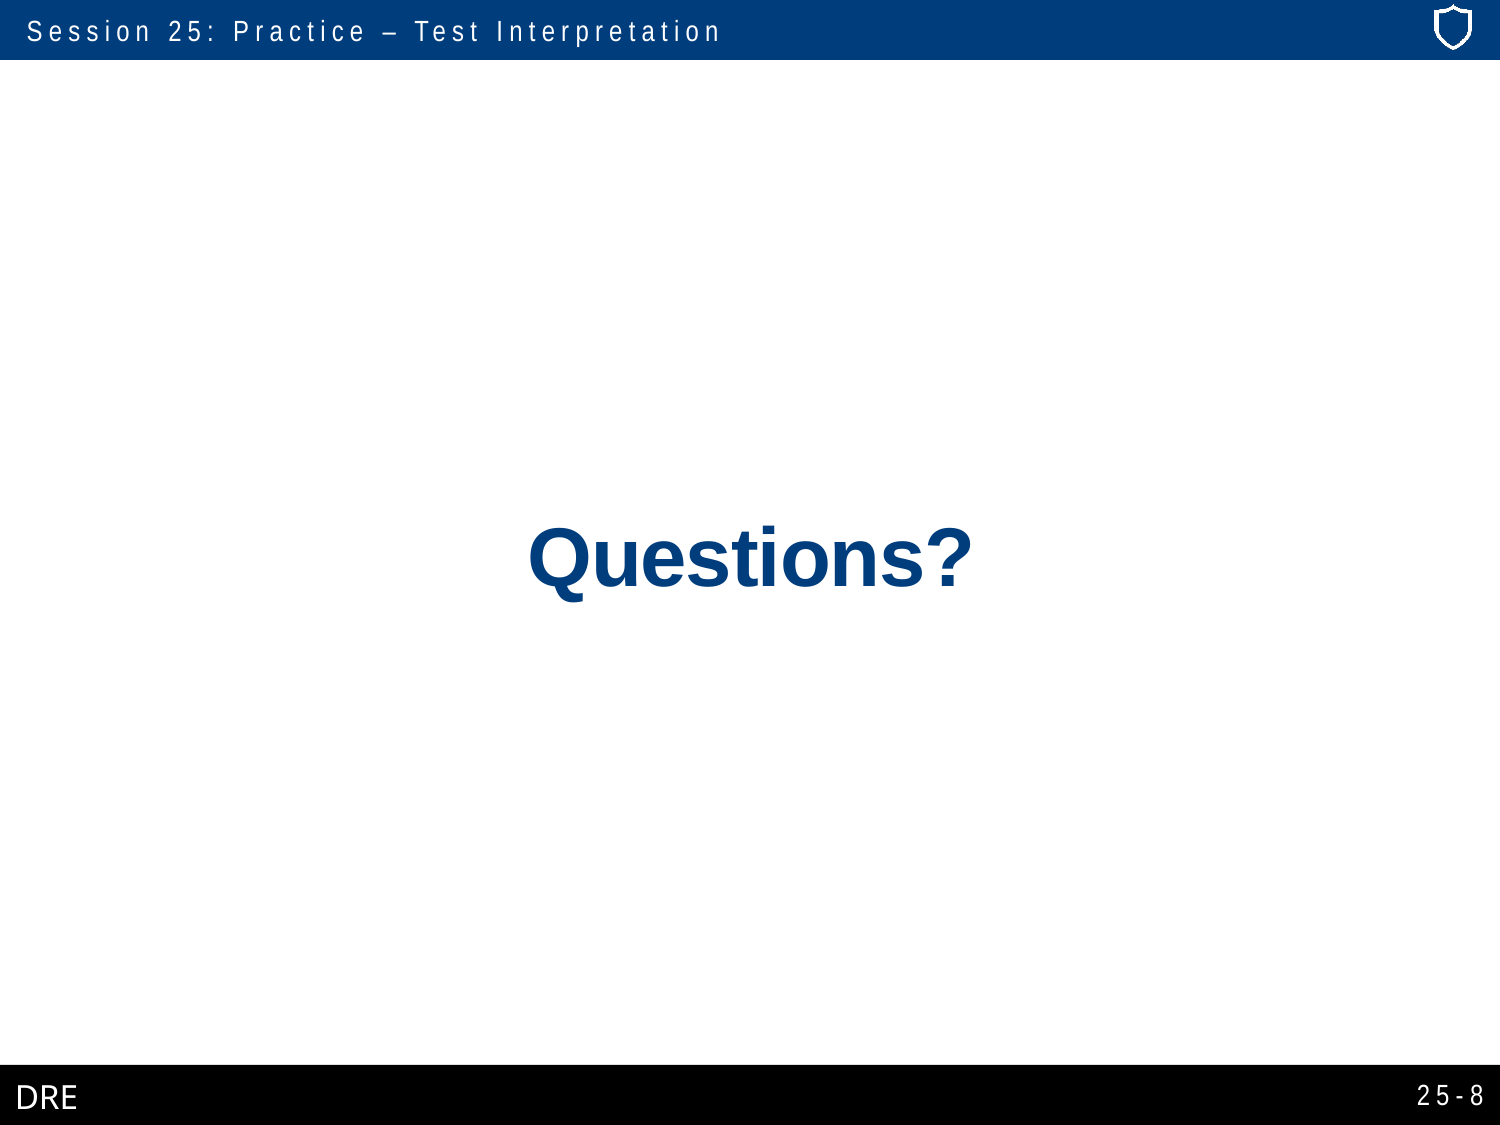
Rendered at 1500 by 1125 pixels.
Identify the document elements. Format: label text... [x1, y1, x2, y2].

picture [1434, 4, 1472, 50]
title Questions? [51, 305, 1452, 612]
slide_number 25-8 [1218, 1063, 1499, 1124]
